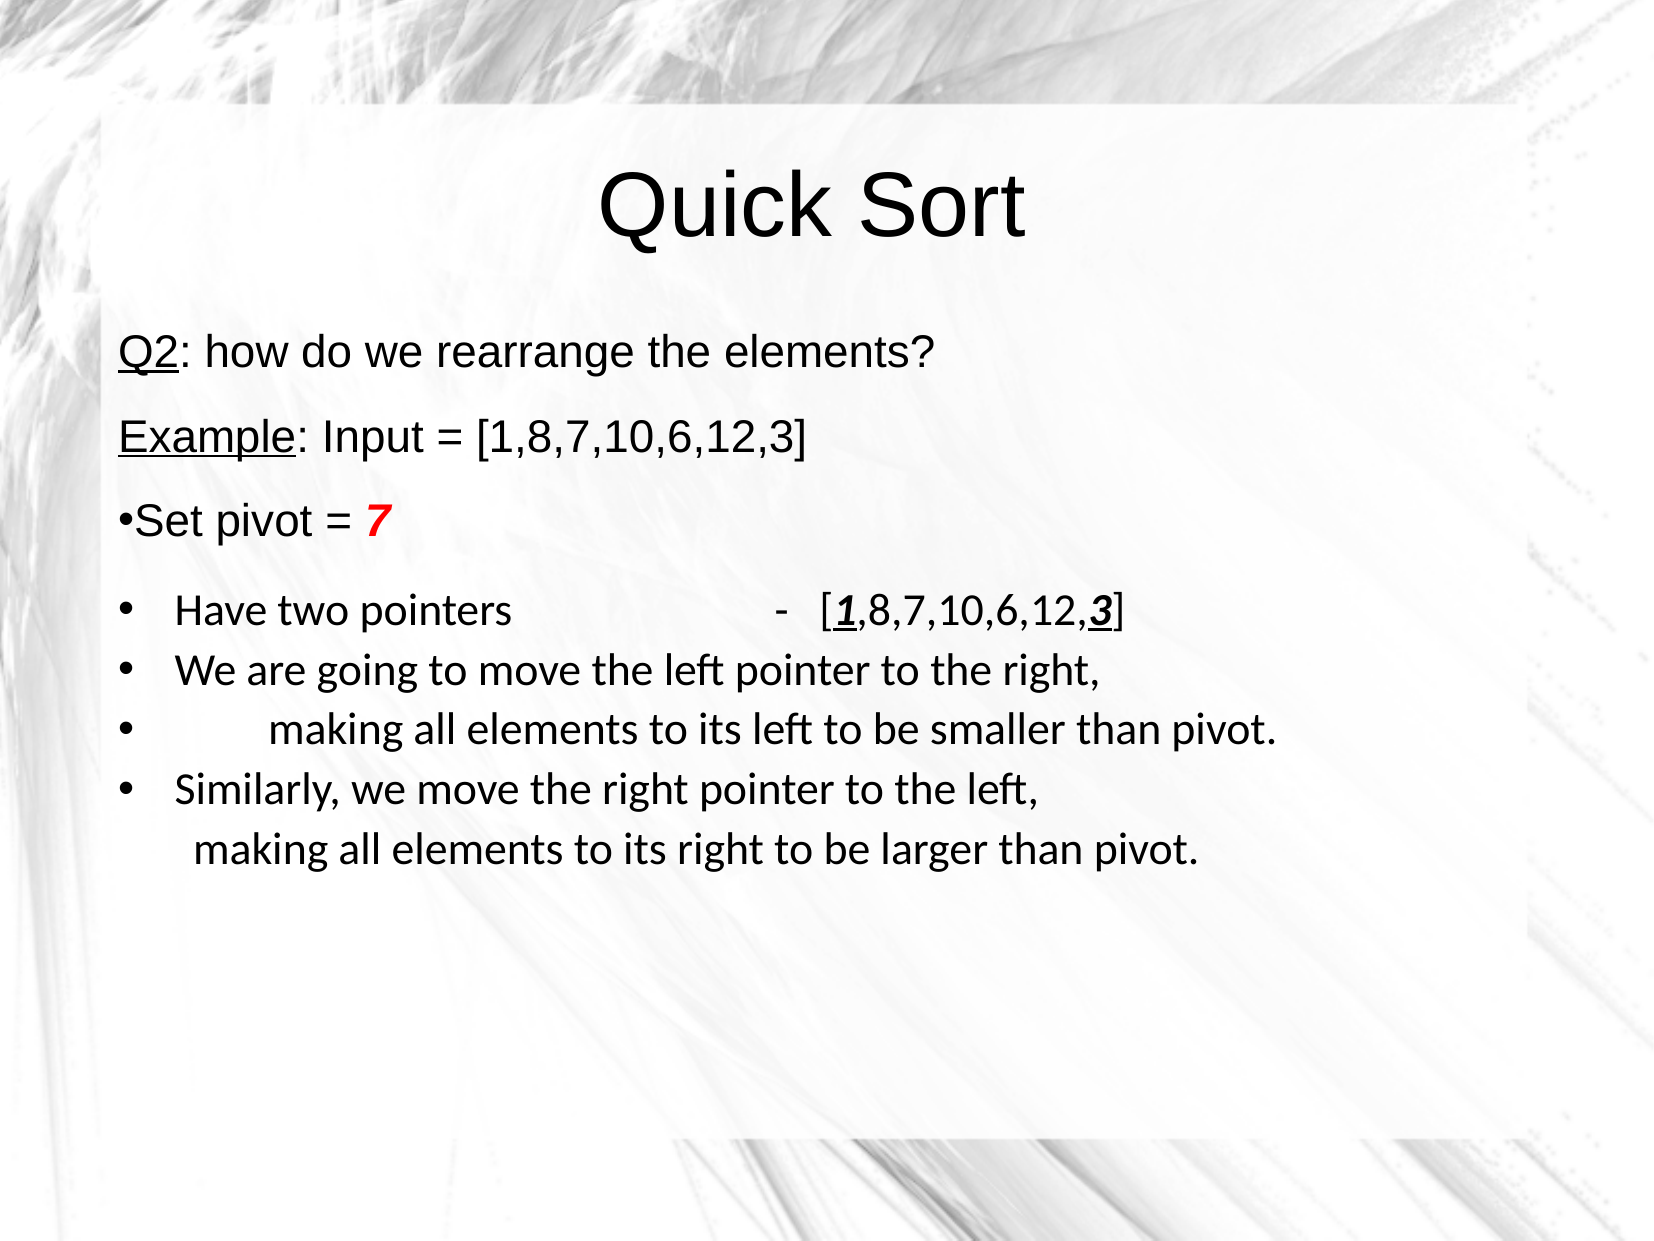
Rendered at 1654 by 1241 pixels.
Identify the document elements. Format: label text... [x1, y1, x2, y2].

title Quick Sort [118, 112, 1506, 281]
picture [0, 0, 1654, 1241]
list Q2: how do we rearrange the elements? Example: Input = [1,8,7,10,6,12,3] Set pivot = 7 Have two pointers - [1,8,7,10,6,12,3] We are going to move the left pointer to the right, making all elements to its left to be smaller than pivot. Similarly, we move the right pointer to the left, making all elements to its right to be larger than pivot. [118, 319, 1571, 1109]
